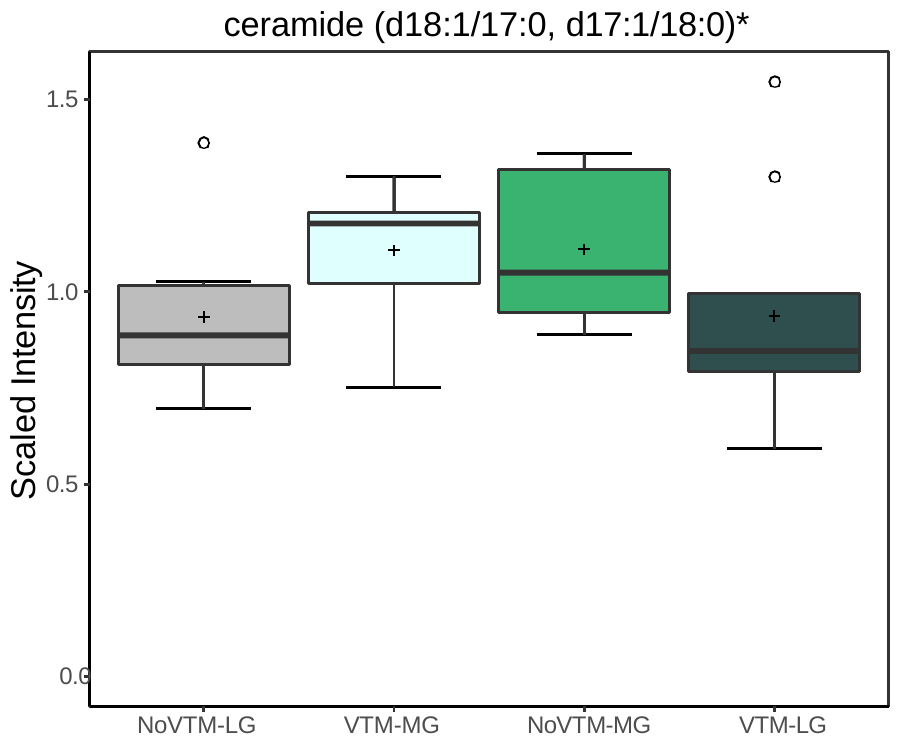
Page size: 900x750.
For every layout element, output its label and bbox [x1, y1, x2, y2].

text_box [1, 256, 82, 503]
text_box [83, 50, 891, 738]
text_box [44, 81, 82, 113]
text_box [221, 0, 757, 44]
slide_number [134, 713, 275, 750]
footer [57, 661, 95, 750]
